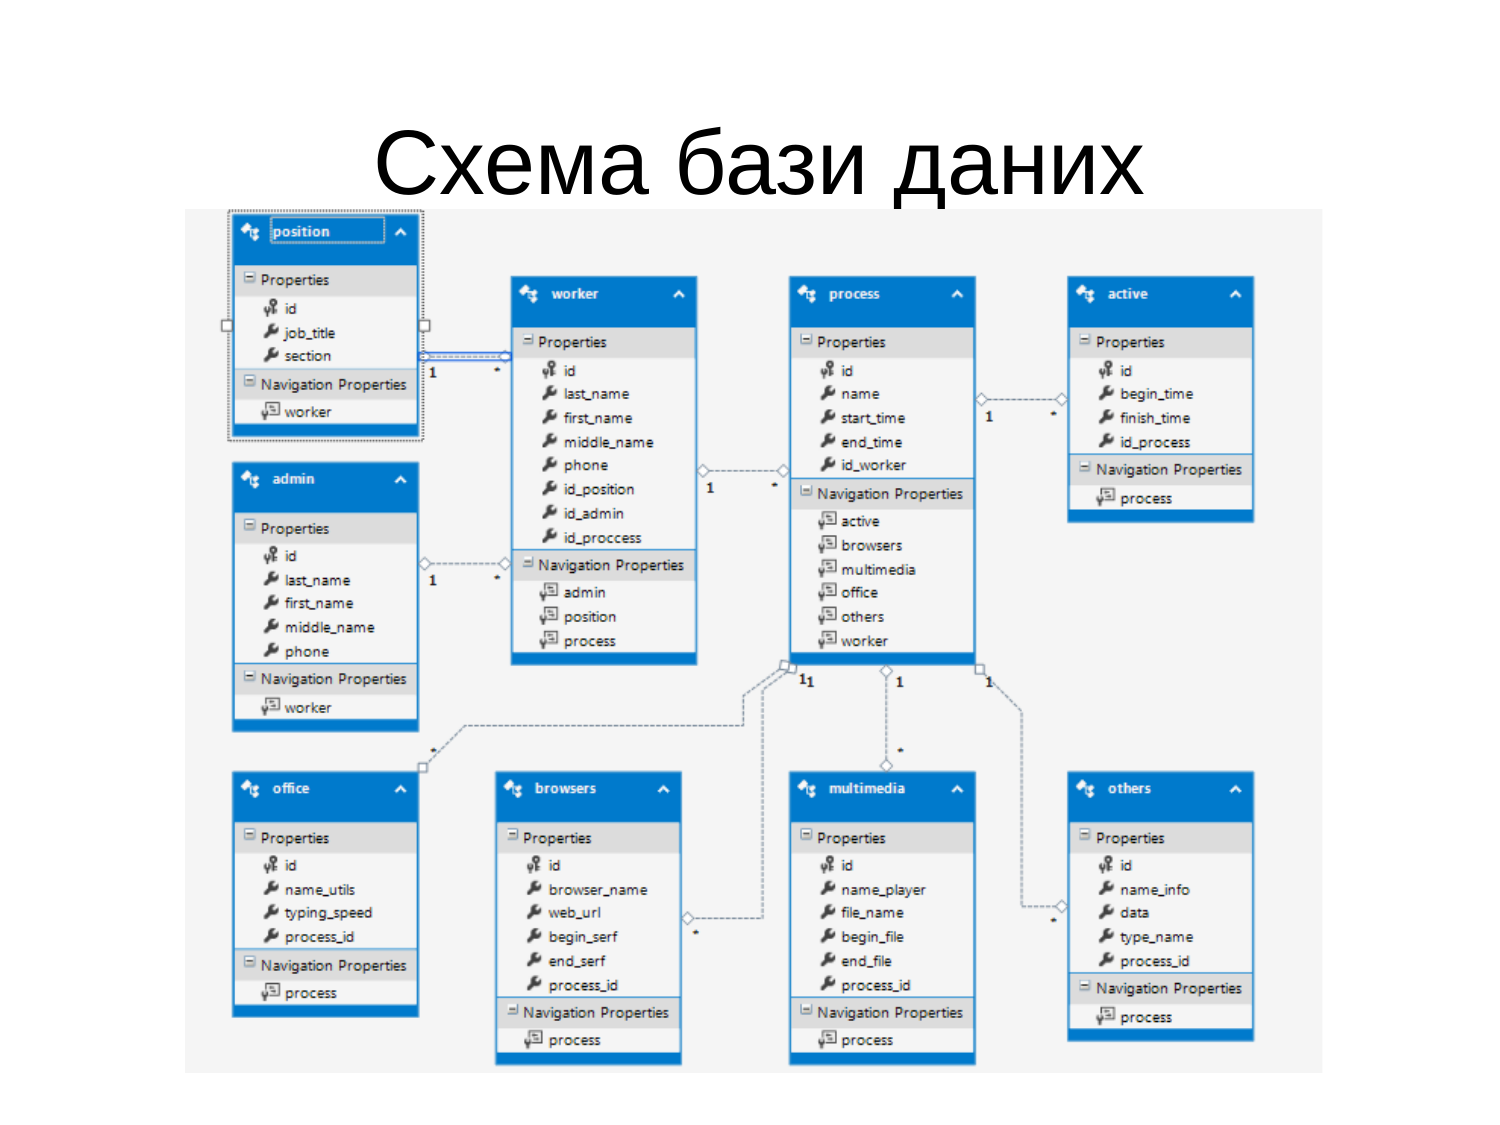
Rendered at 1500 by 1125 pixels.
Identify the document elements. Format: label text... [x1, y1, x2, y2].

picture [184, 209, 1323, 1073]
title Схема бази даних [113, 55, 1408, 274]
